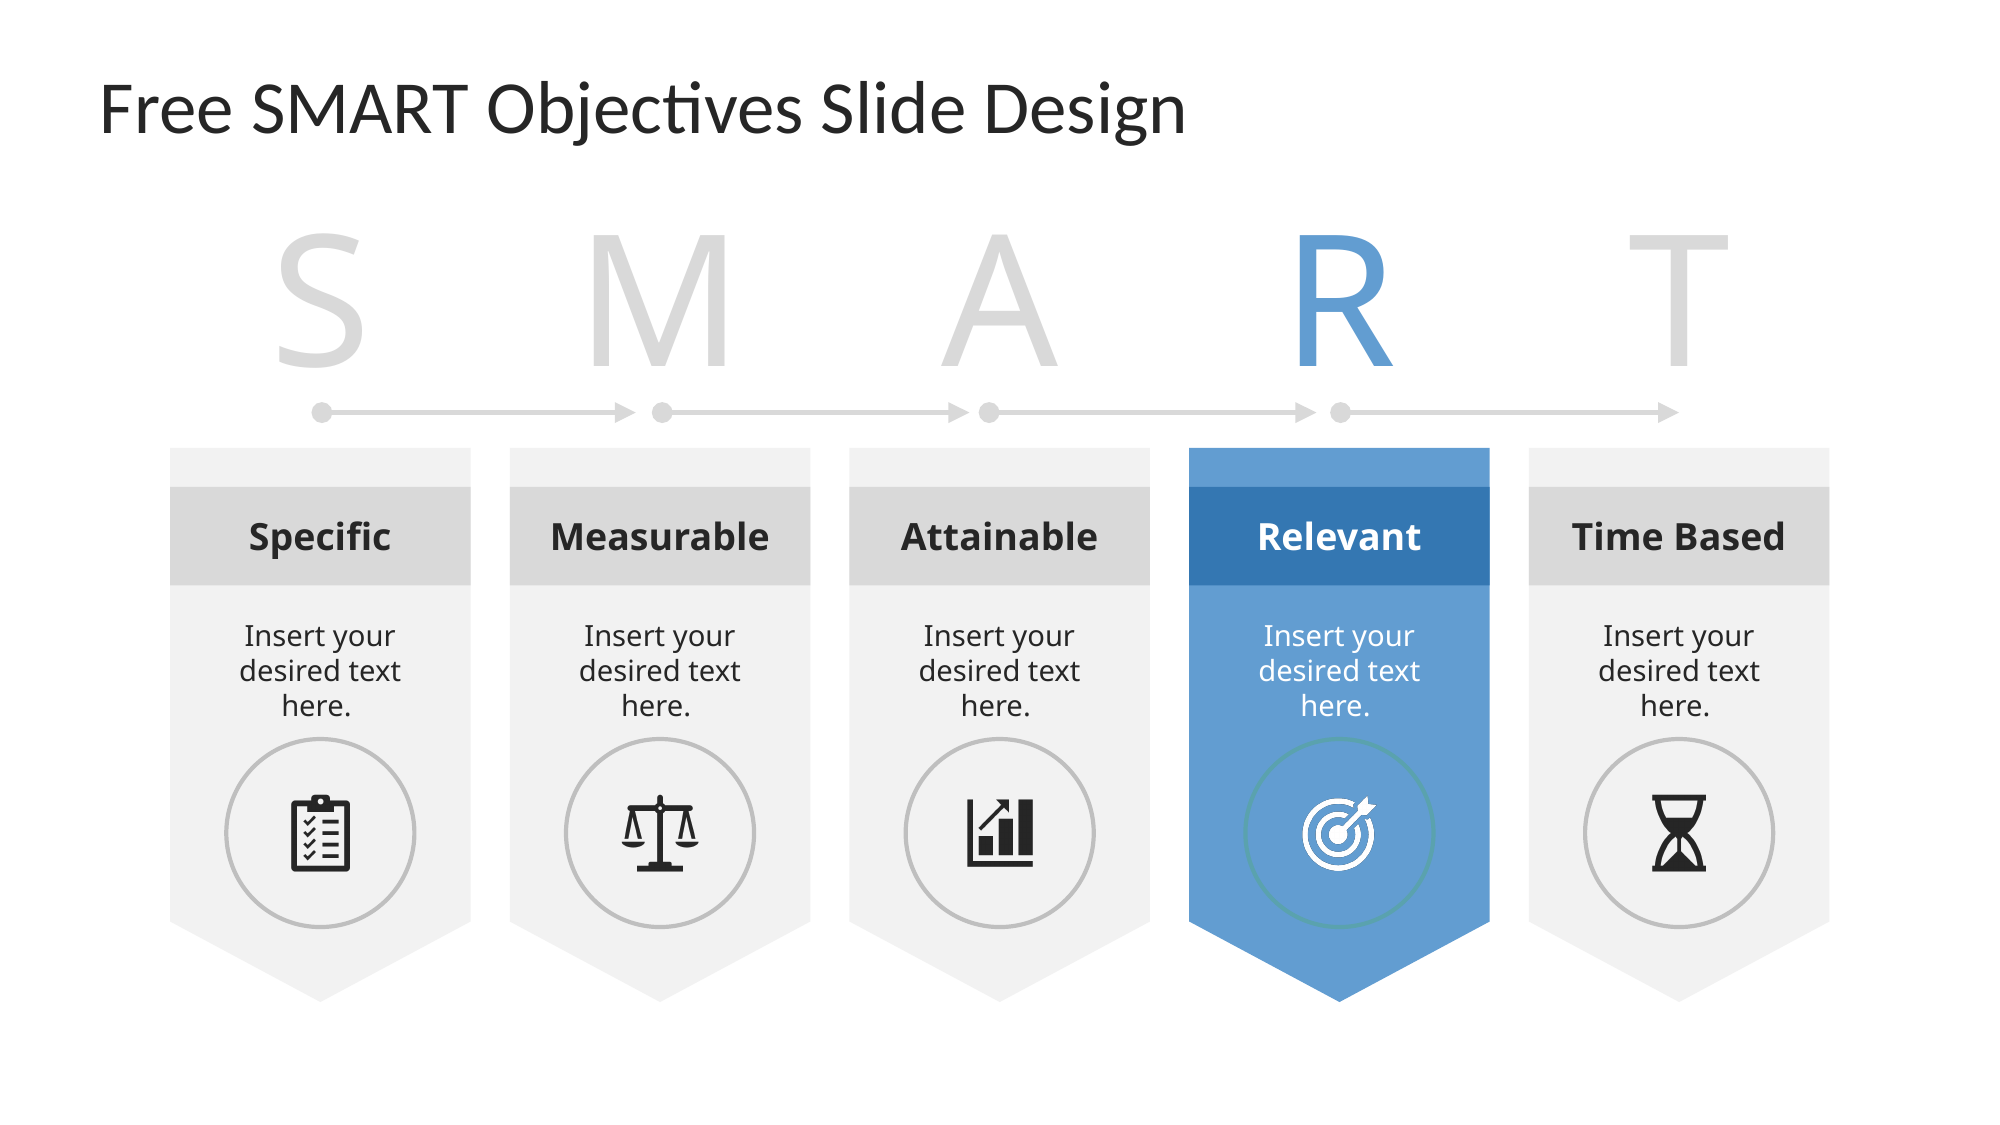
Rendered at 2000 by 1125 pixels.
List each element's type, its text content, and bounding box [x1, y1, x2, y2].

text_box [224, 736, 417, 930]
text_box Insert your desired text here. [201, 617, 439, 695]
picture [1293, 787, 1385, 879]
picture [1633, 787, 1725, 879]
text_box Insert your desired text here. [541, 617, 779, 695]
text_box [1187, 445, 1492, 485]
text_box [1243, 736, 1436, 930]
picture [614, 787, 706, 879]
text_box [1527, 485, 1832, 587]
text_box [508, 485, 812, 587]
text_box S [170, 211, 471, 375]
text_box Insert your desired text here. [1220, 617, 1459, 695]
picture [954, 787, 1046, 879]
text_box Insert your desired text here. [880, 617, 1119, 695]
text_box Measurable [532, 505, 788, 566]
text_box [1583, 736, 1776, 930]
text_box Specific [192, 505, 449, 566]
text_box M [510, 211, 810, 375]
text_box [903, 736, 1096, 930]
text_box Insert your desired text here. [1560, 617, 1798, 695]
text_box [1187, 587, 1492, 1004]
text_box Time Based [1551, 505, 1807, 566]
text_box [507, 445, 813, 1004]
text_box [1526, 445, 1832, 1004]
picture [274, 787, 366, 879]
text_box Relevant [1211, 505, 1468, 566]
text_box [167, 445, 473, 1004]
text_box T [1529, 211, 1829, 375]
text_box [1187, 485, 1492, 587]
text_box [847, 445, 1153, 1004]
text_box [563, 736, 757, 930]
text_box A [849, 211, 1150, 375]
title Free SMART Objectives Slide Design [99, 45, 1900, 162]
text_box R [1189, 211, 1490, 375]
text_box [168, 485, 473, 587]
text_box [847, 485, 1152, 587]
text_box Attainable [871, 505, 1128, 566]
